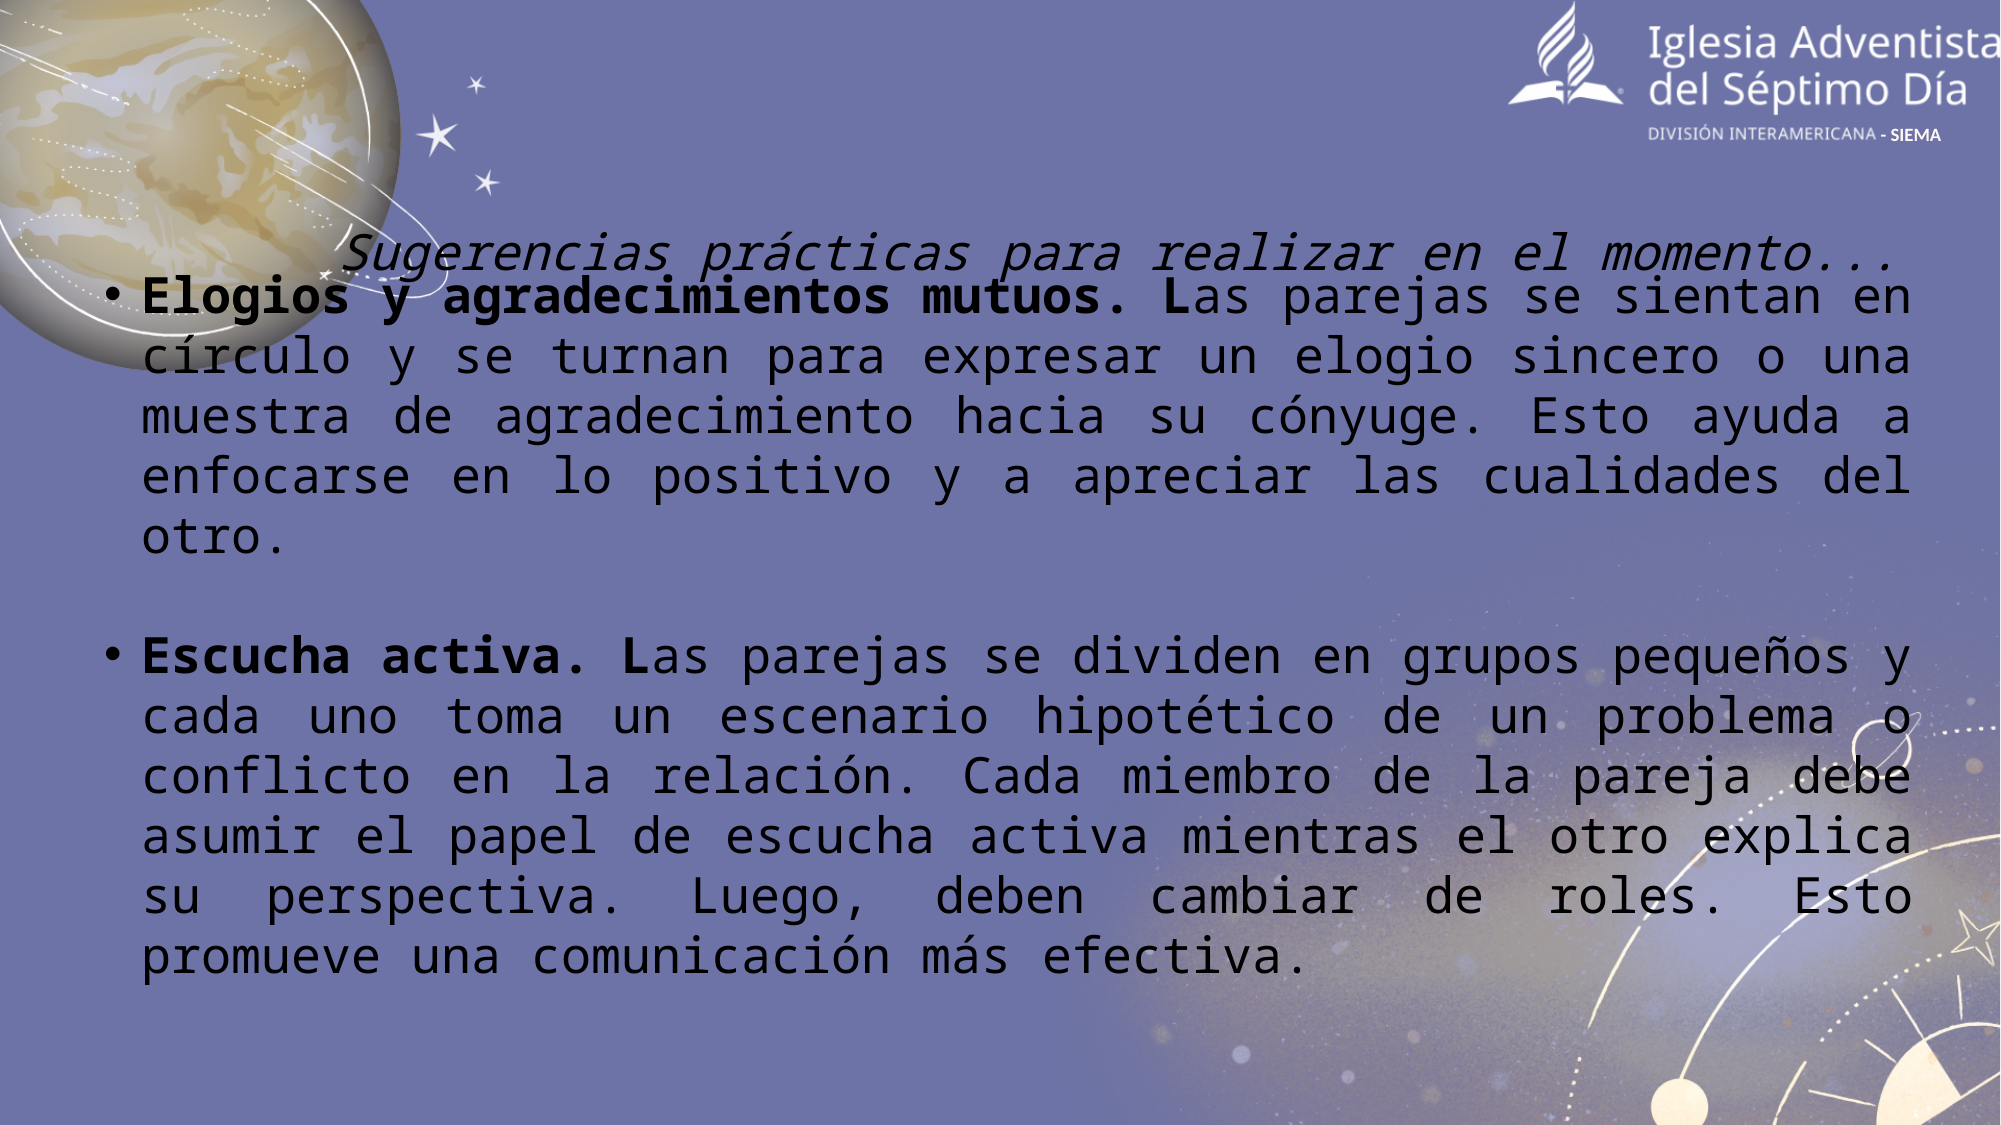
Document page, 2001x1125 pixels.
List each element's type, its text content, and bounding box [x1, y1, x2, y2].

text_box Sugerencias prácticas para realizar en el momento... [238, 165, 2000, 289]
text_box - SIEMA [1861, 115, 1958, 153]
text_box Elogios y agradecimientos mutuos. Las parejas se sientan en círculo y se turnan para expresar un elogio sincero o una muestra de agradecimiento hacia su cónyuge. Esto ayuda a enfocarse en lo positivo y a apreciar las cualidades del otro. Escucha activa. Las parejas se dividen en grupos pequeños y cada uno toma un escenario hipotético de un problema o conflicto en la relación. Cada miembro de la pareja debe asumir el papel de escucha activa mientras el otro explica su perspectiva. Luego, deben cambiar de roles. Esto promueve una comunicación más efectiva. [89, 377, 1928, 1051]
picture [0, 0, 2001, 1125]
